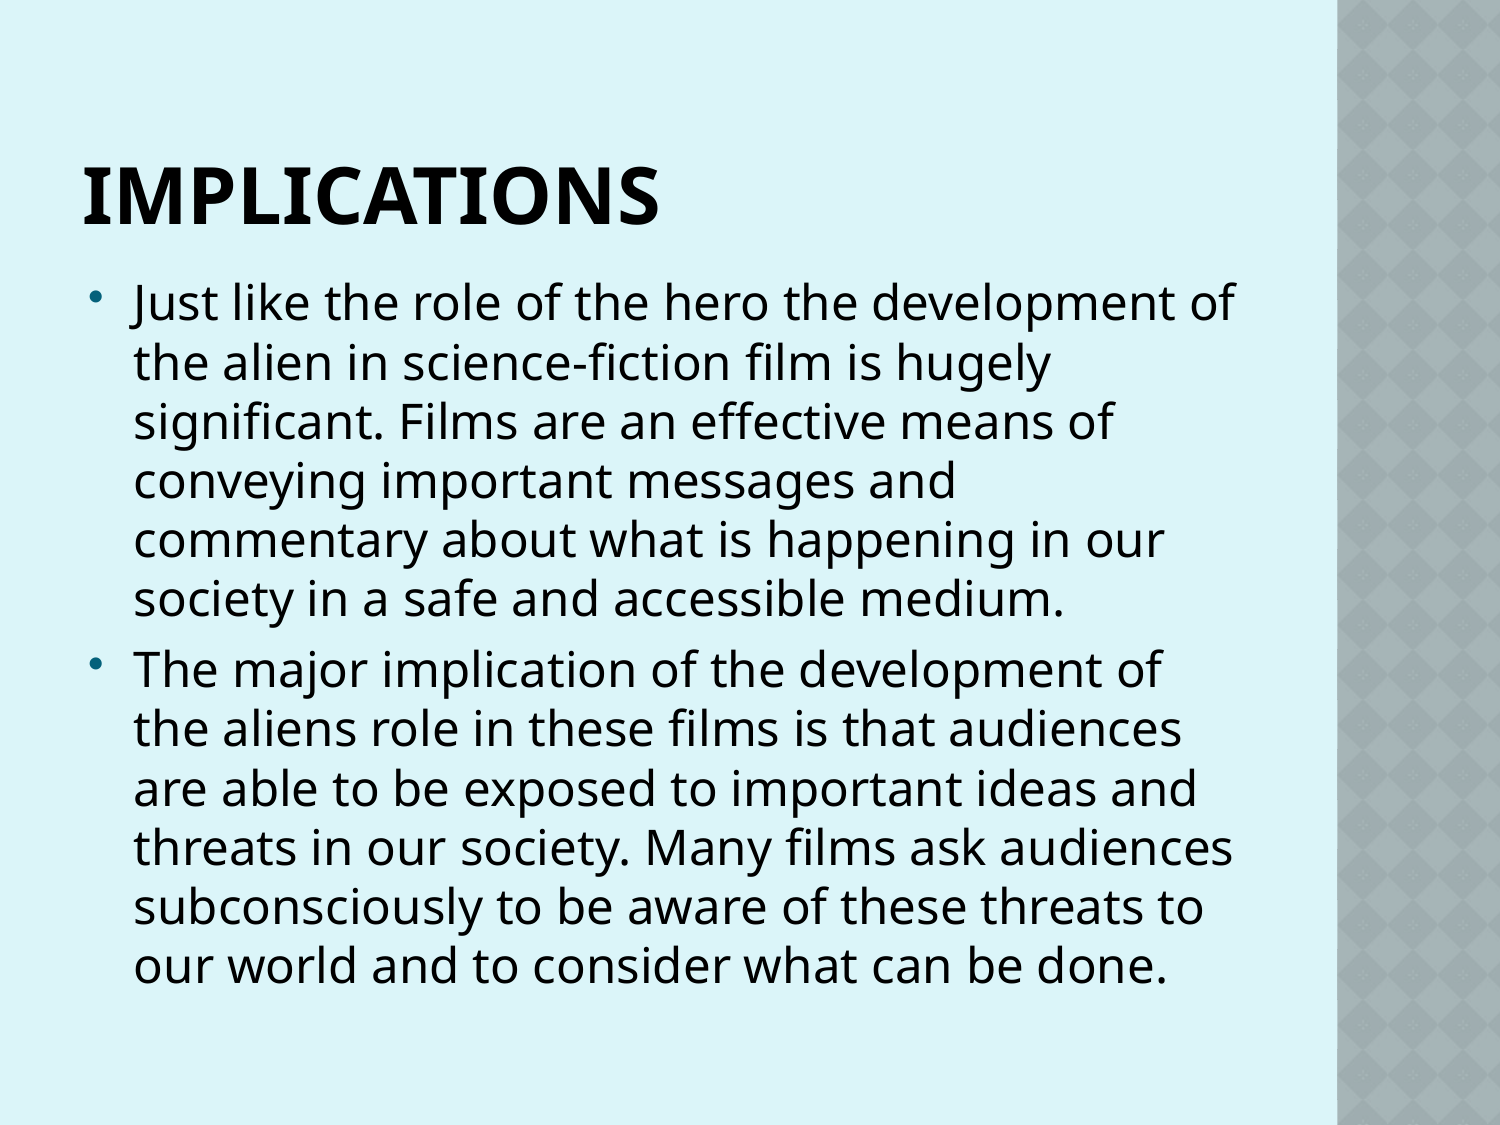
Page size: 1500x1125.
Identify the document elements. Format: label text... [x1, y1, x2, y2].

list Just like the role of the hero the development of the alien in science-fiction film is hugely significant. Films are an effective means of conveying important messages and commentary about what is happening in our society in a safe and accessible medium. The major implication of the development of the aliens role in these films is that audiences are able to be exposed to important ideas and threats in our society. Many films ask audiences subconsciously to be aware of these threats to our world and to consider what can be done. [75, 264, 1263, 1059]
title IMPLICATIONS [75, 52, 1263, 240]
